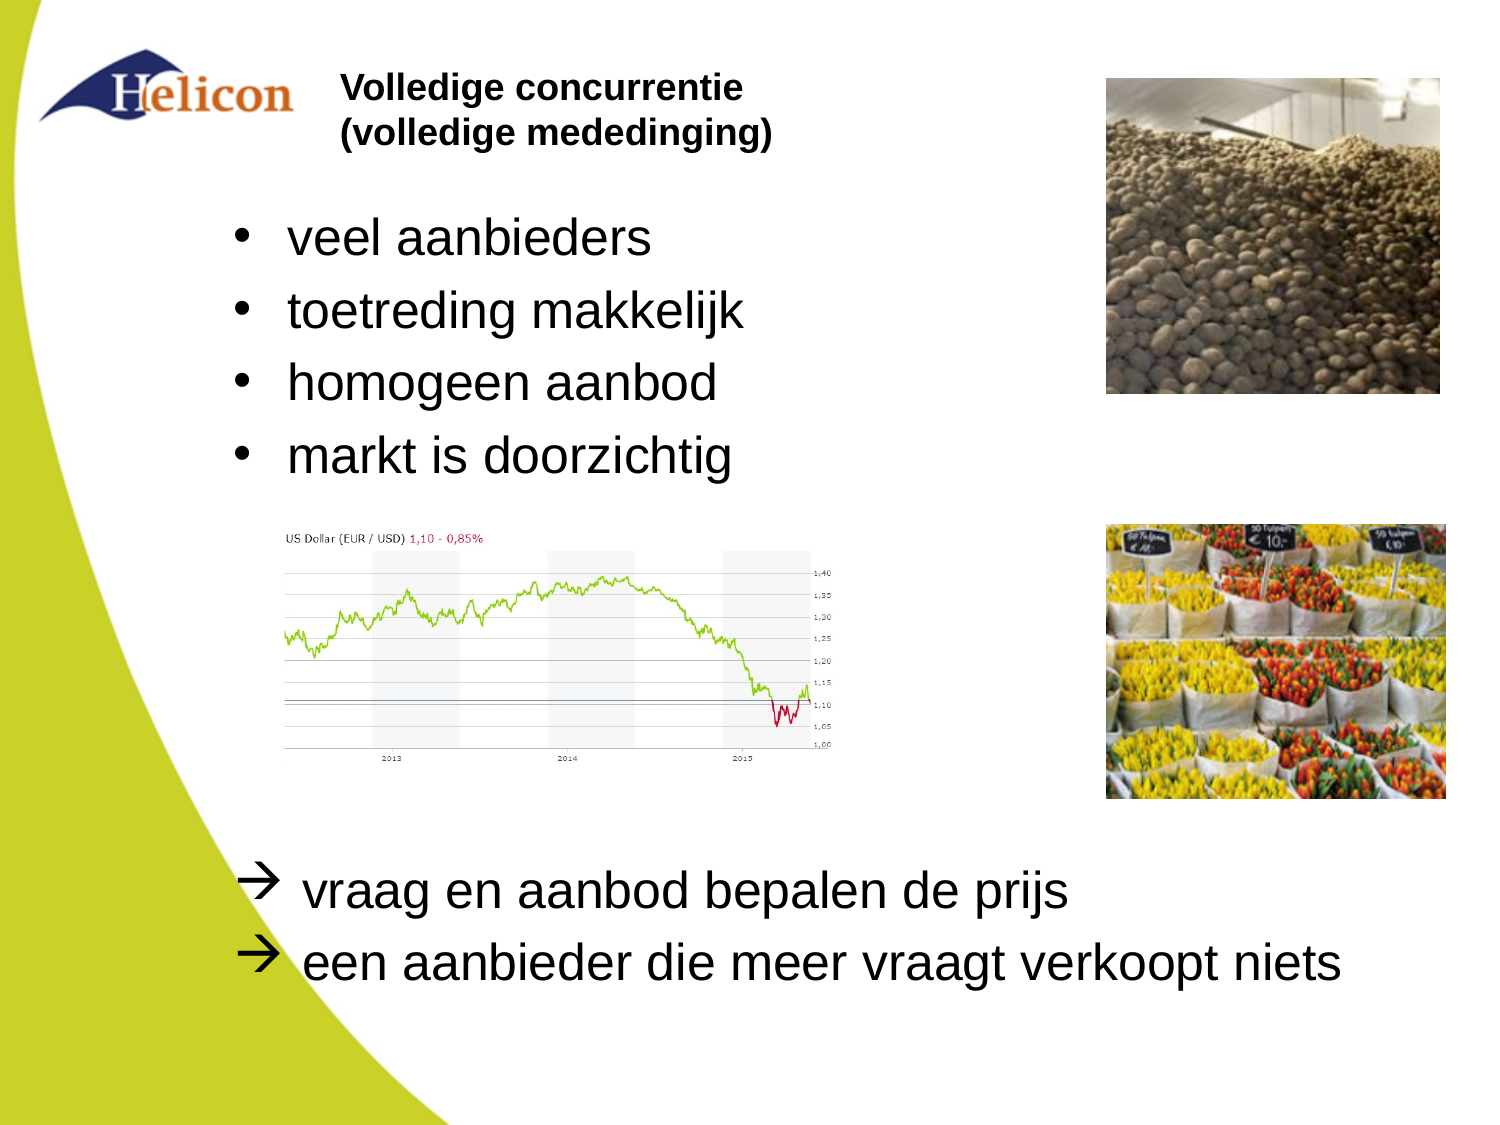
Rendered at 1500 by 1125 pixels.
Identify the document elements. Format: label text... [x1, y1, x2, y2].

picture [0, 0, 1500, 1125]
title Volledige concurrentie (volledige mededinging) [324, 54, 1415, 161]
list veel aanbieders toetreding makkelijk homogeen aanbod markt is doorzichtig vraag en aanbod bepalen de prijs een aanbieder die meer vraagt verkoopt niets [218, 196, 1425, 1005]
